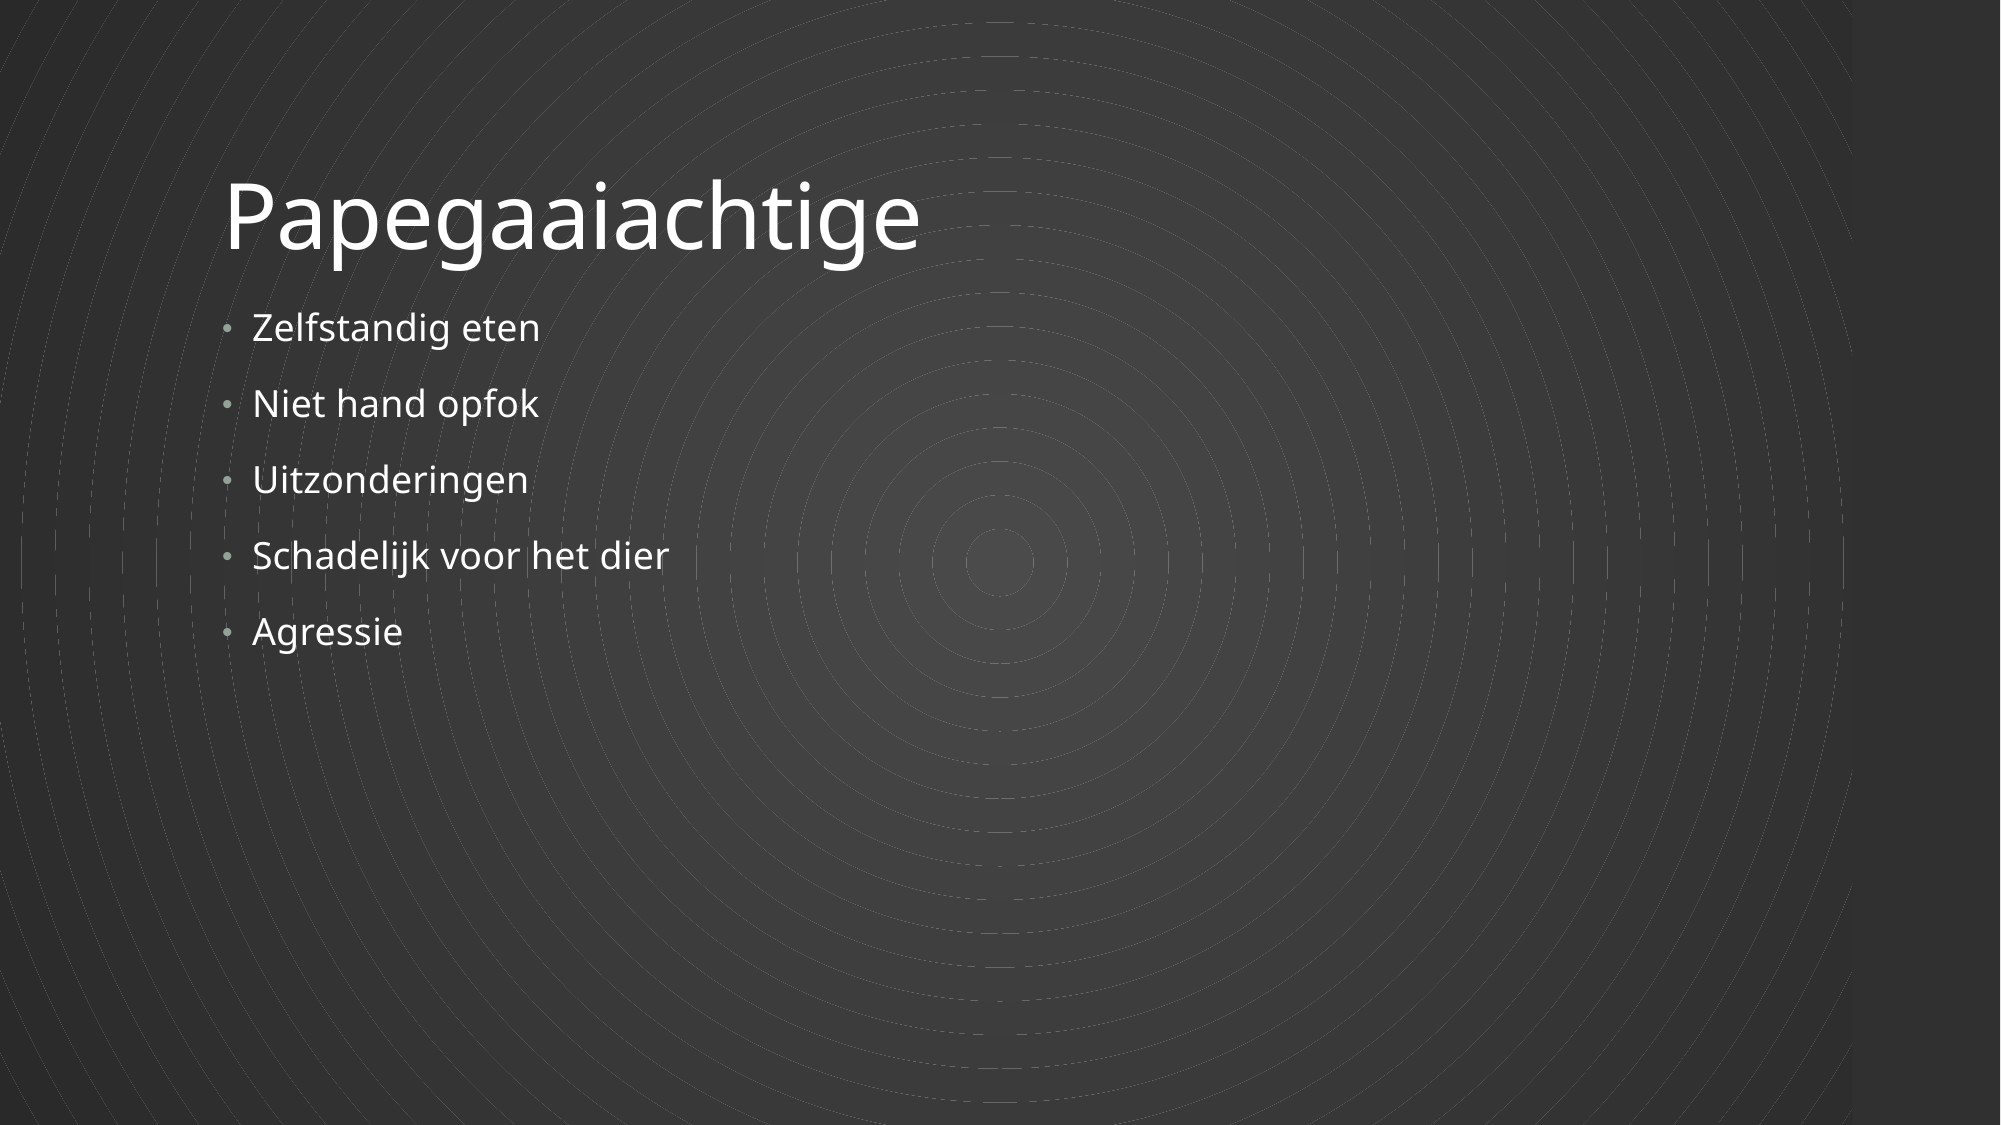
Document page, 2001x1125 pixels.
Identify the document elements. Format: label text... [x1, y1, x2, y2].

title Papegaaiachtige [206, 60, 1797, 278]
list Zelfstandig eten Niet hand opfok Uitzonderingen Schadelijk voor het dier Agressie [206, 299, 1617, 1014]
